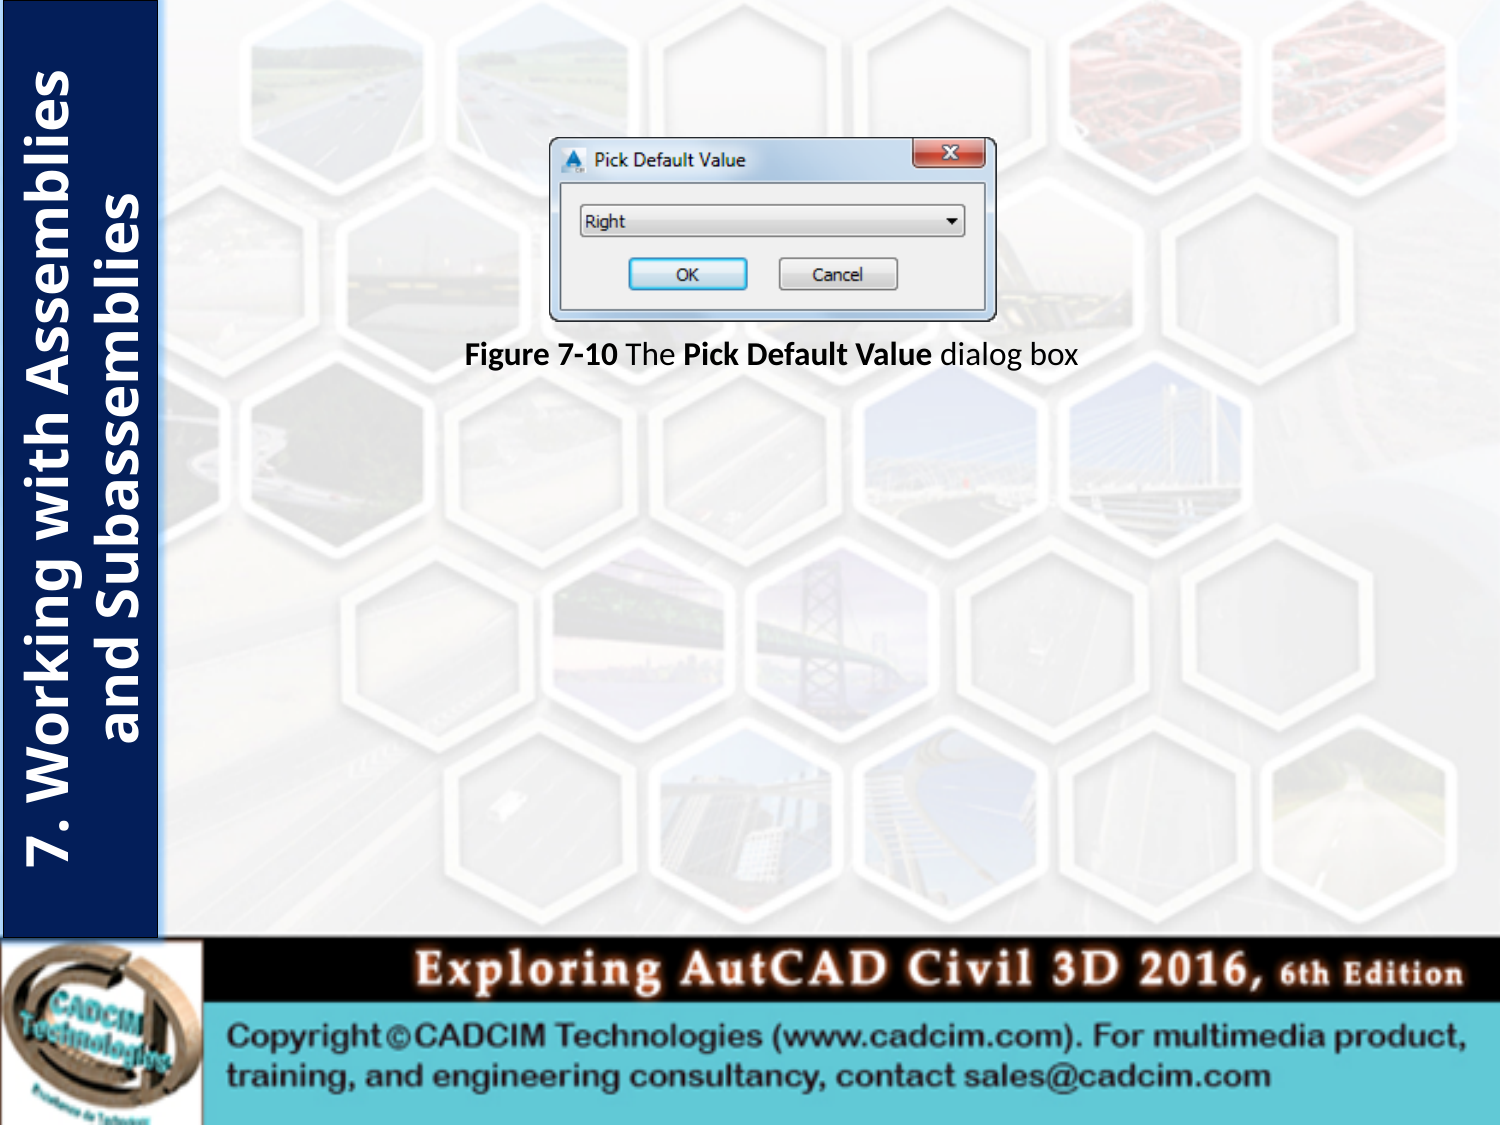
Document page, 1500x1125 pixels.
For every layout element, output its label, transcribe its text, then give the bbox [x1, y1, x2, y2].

picture [0, 0, 1500, 1125]
text_box Figure 7-10 The Pick Default Value dialog box [450, 324, 1100, 380]
